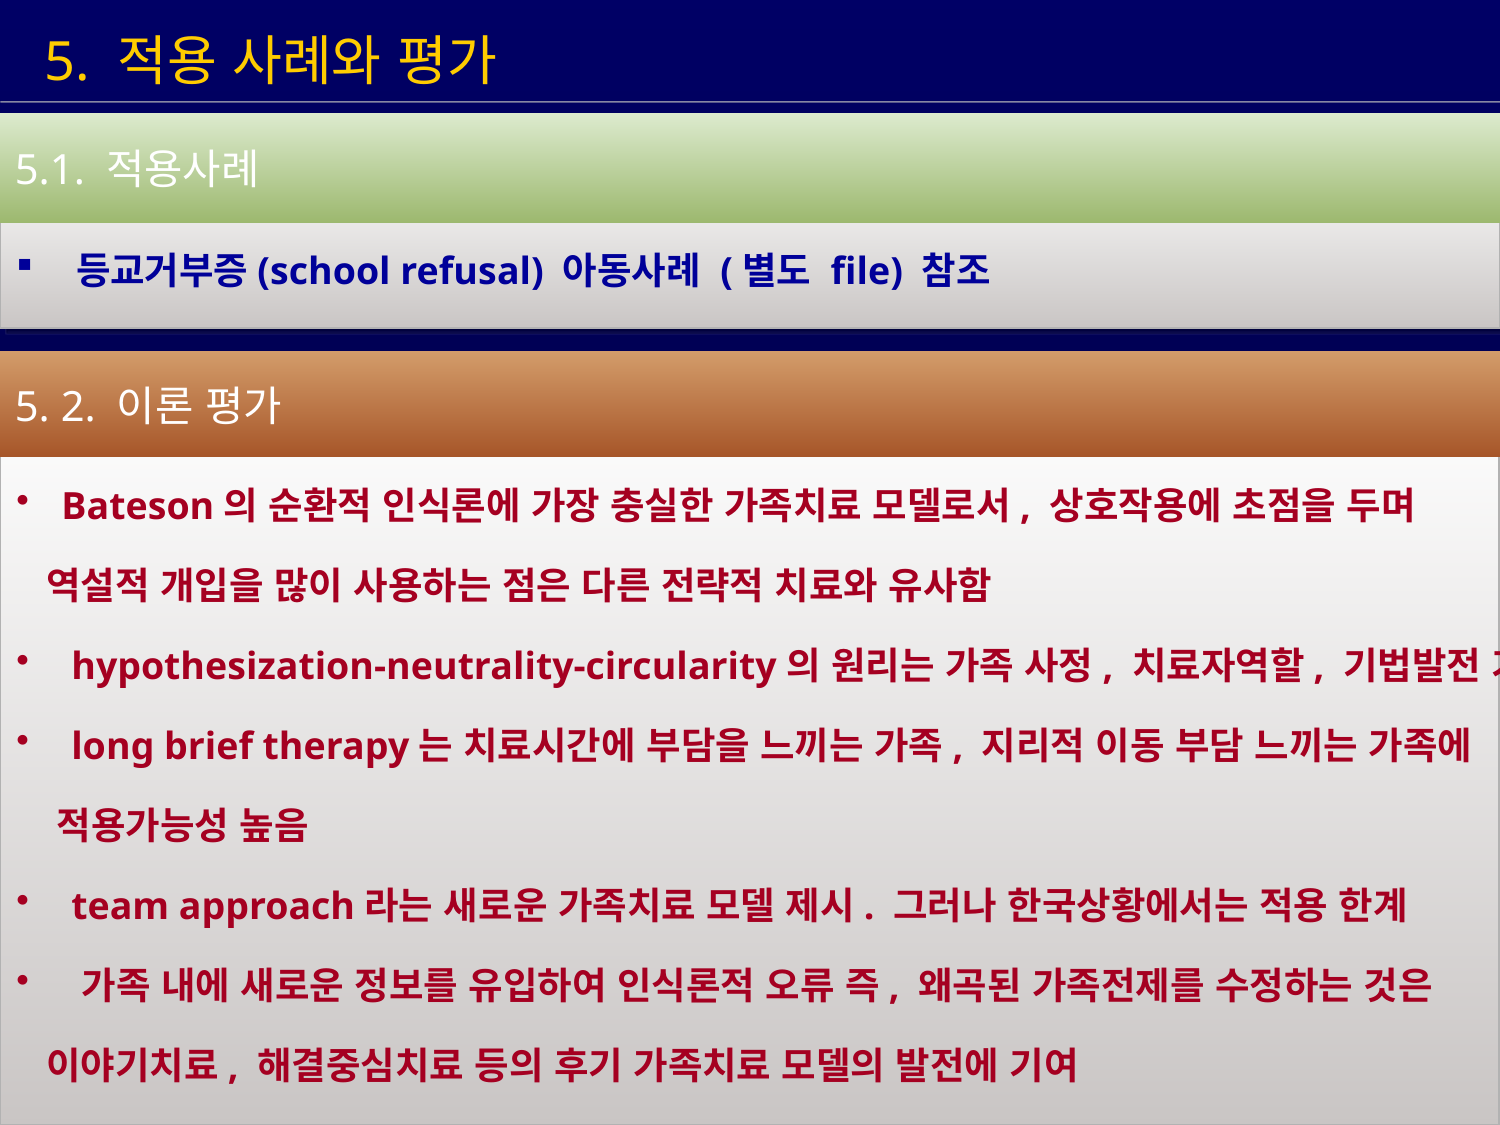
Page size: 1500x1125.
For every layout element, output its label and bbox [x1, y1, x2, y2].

text_box [0, 18, 1500, 1125]
